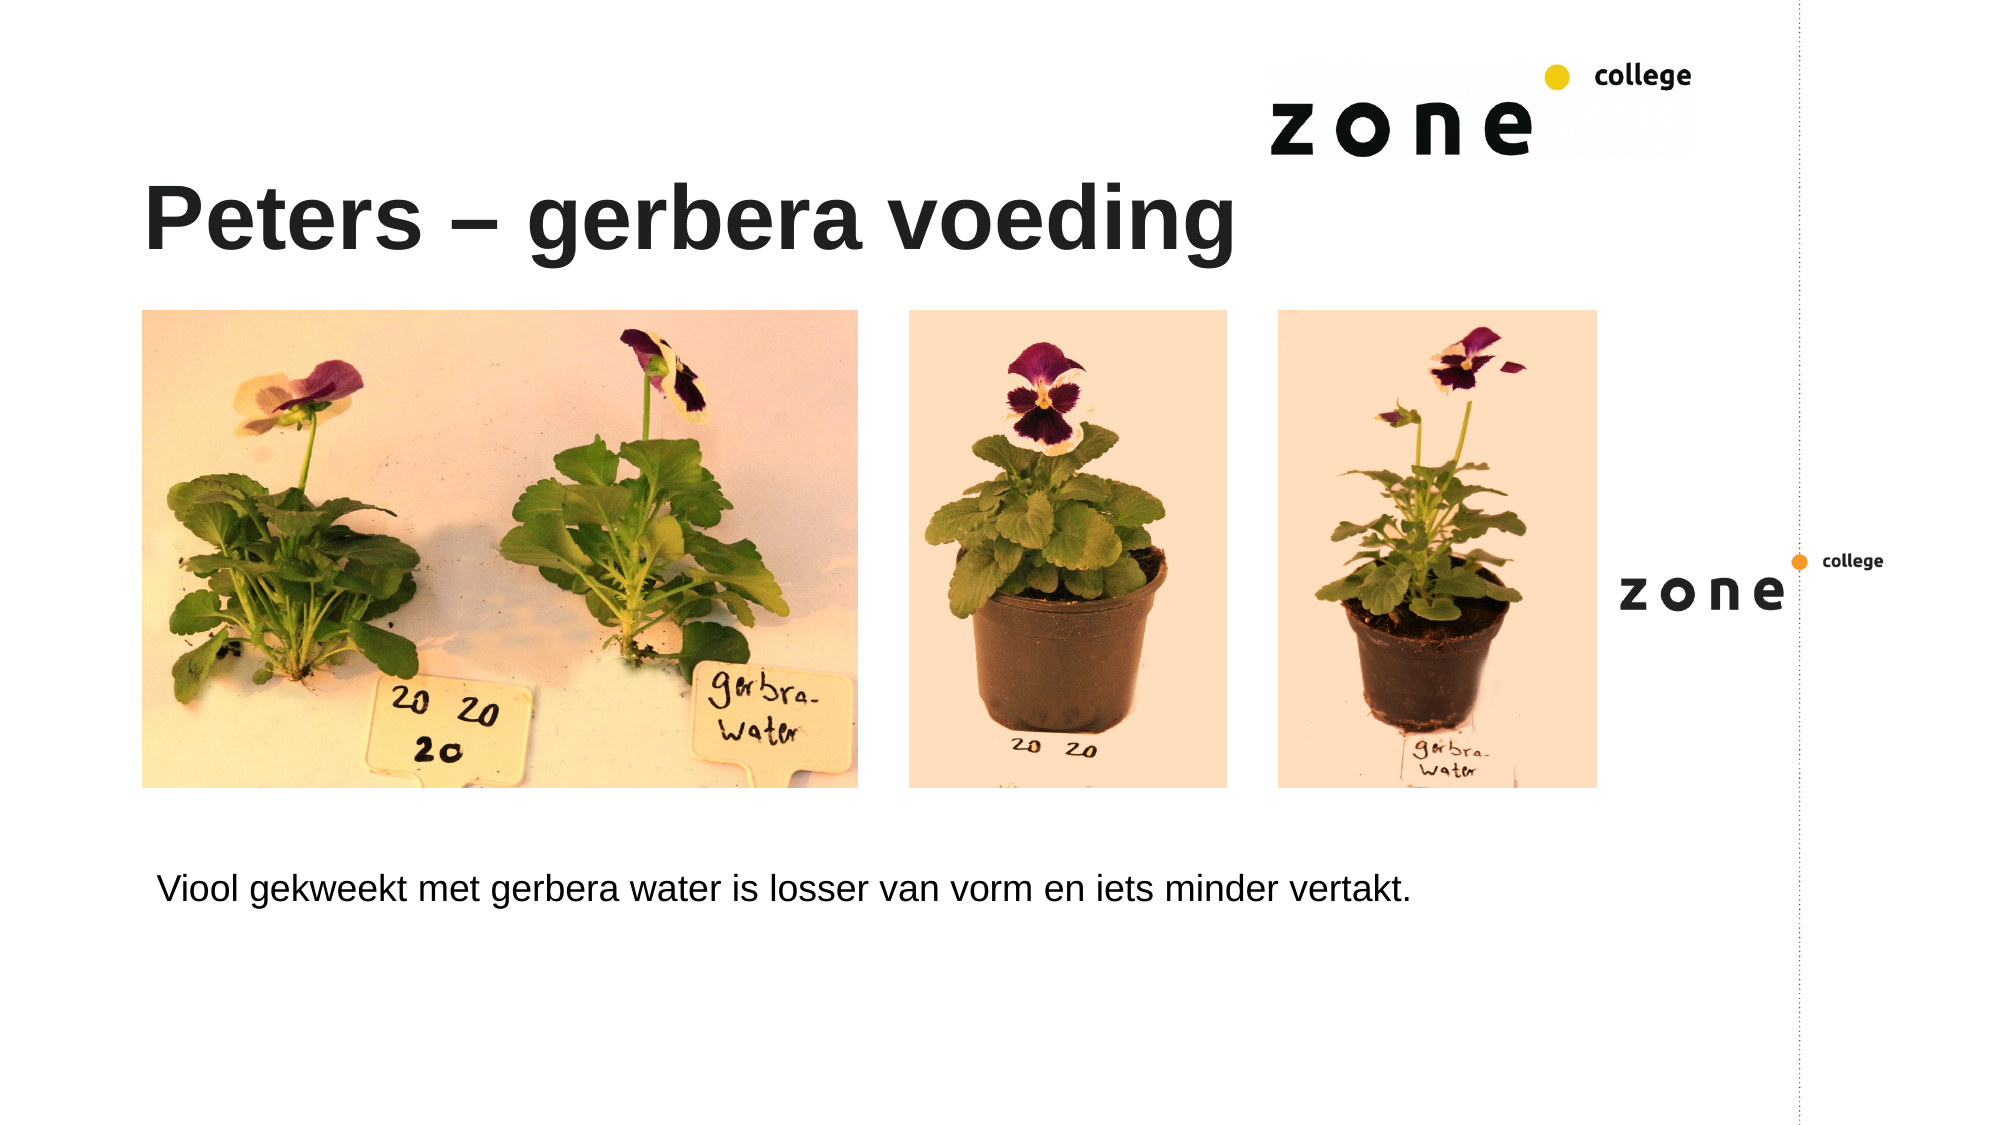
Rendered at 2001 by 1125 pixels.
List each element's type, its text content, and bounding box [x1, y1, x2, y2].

title Peters – gerbera voeding [143, 170, 1438, 290]
text_box Viool gekweekt met gerbera water is losser van vorm en iets minder vertakt. [141, 856, 1607, 916]
picture [1271, 0, 2001, 1125]
picture [909, 310, 1227, 788]
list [141, 310, 858, 788]
